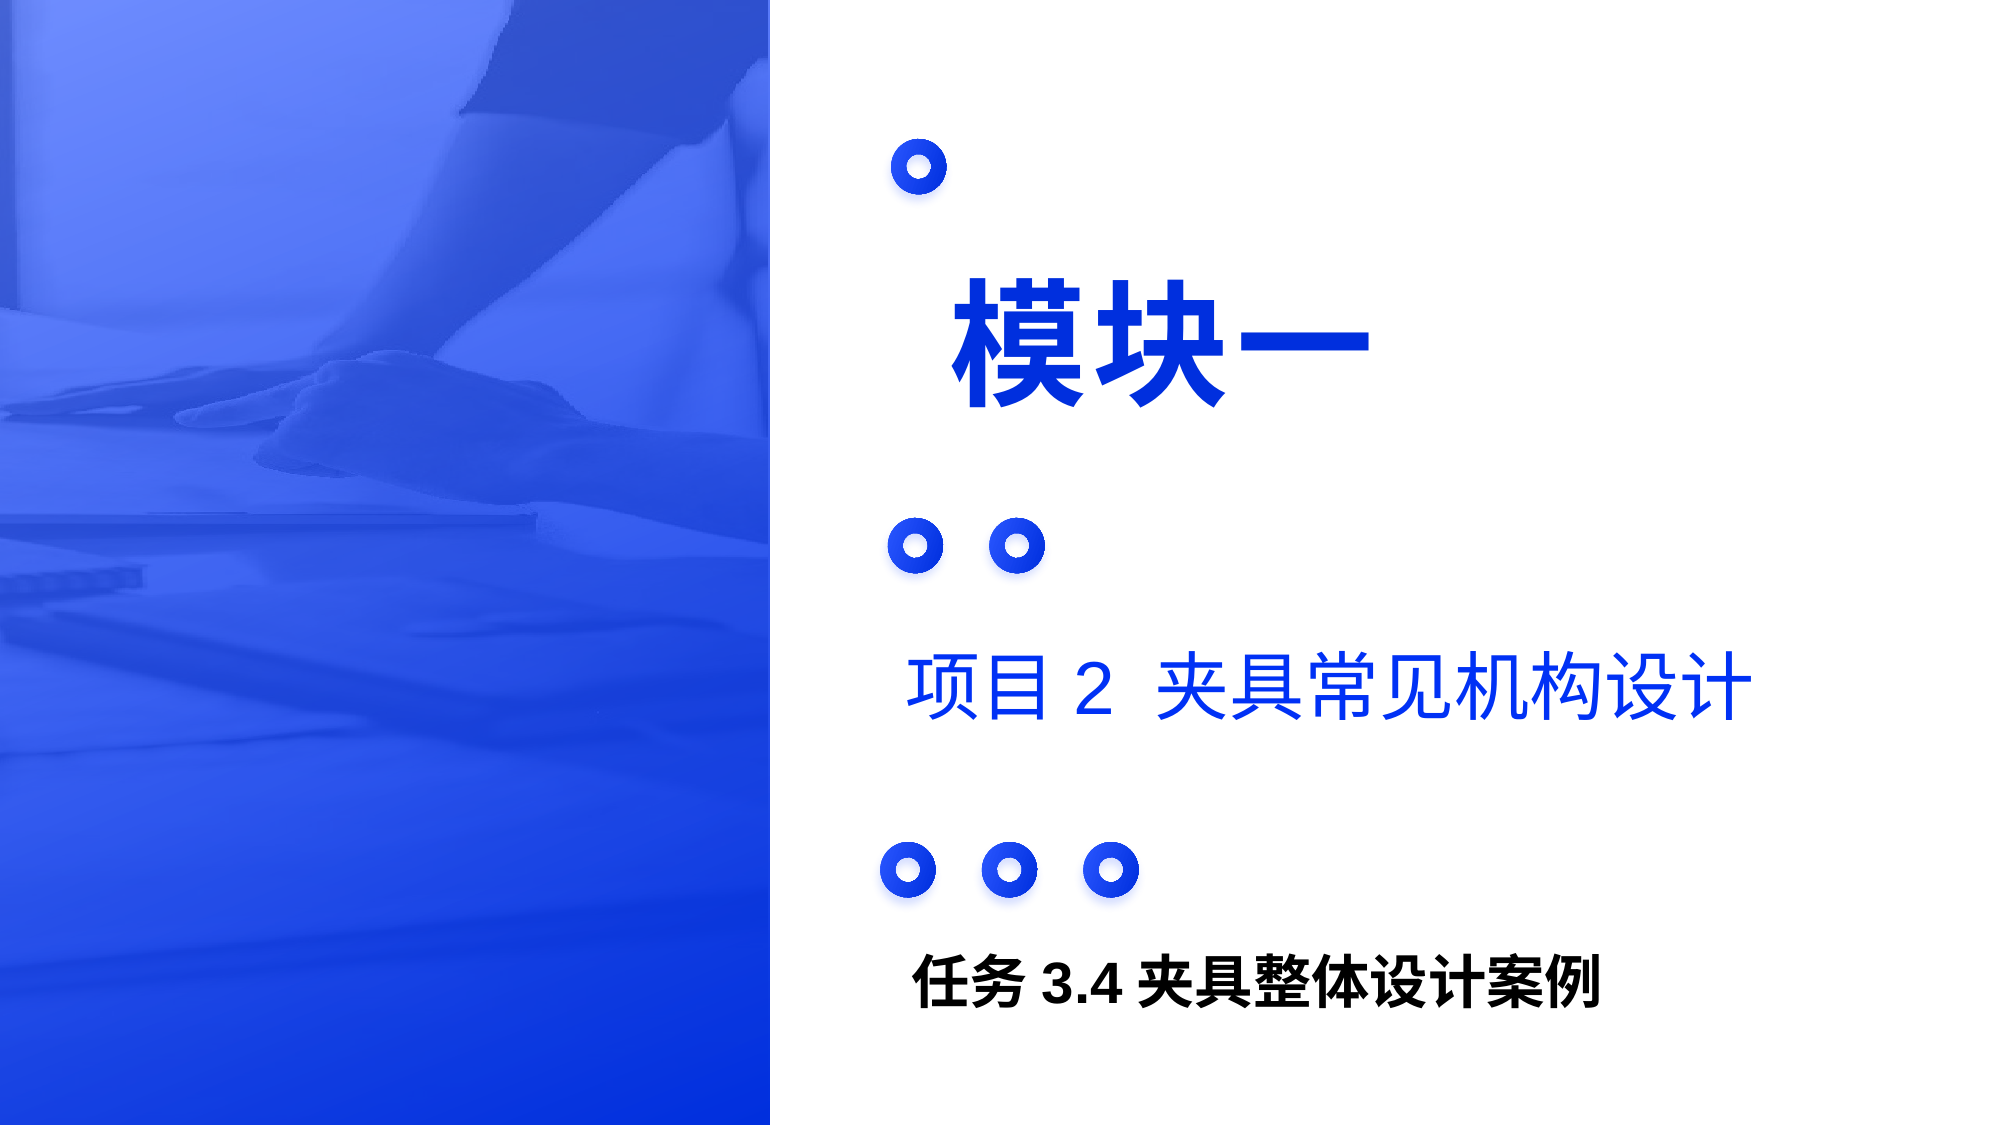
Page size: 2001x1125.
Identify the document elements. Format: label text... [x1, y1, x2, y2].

text_box [1082, 841, 1140, 899]
text_box 任务3.4夹具整体设计案例 [896, 938, 1881, 1023]
picture [0, 0, 768, 1125]
text_box [879, 841, 937, 899]
text_box [988, 516, 1046, 575]
text_box [890, 137, 948, 196]
text_box [980, 841, 1039, 899]
text_box 模块一 [934, 250, 1703, 369]
text_box [886, 516, 945, 575]
text_box 项目2 夹具常见机构设计 [890, 587, 1847, 913]
